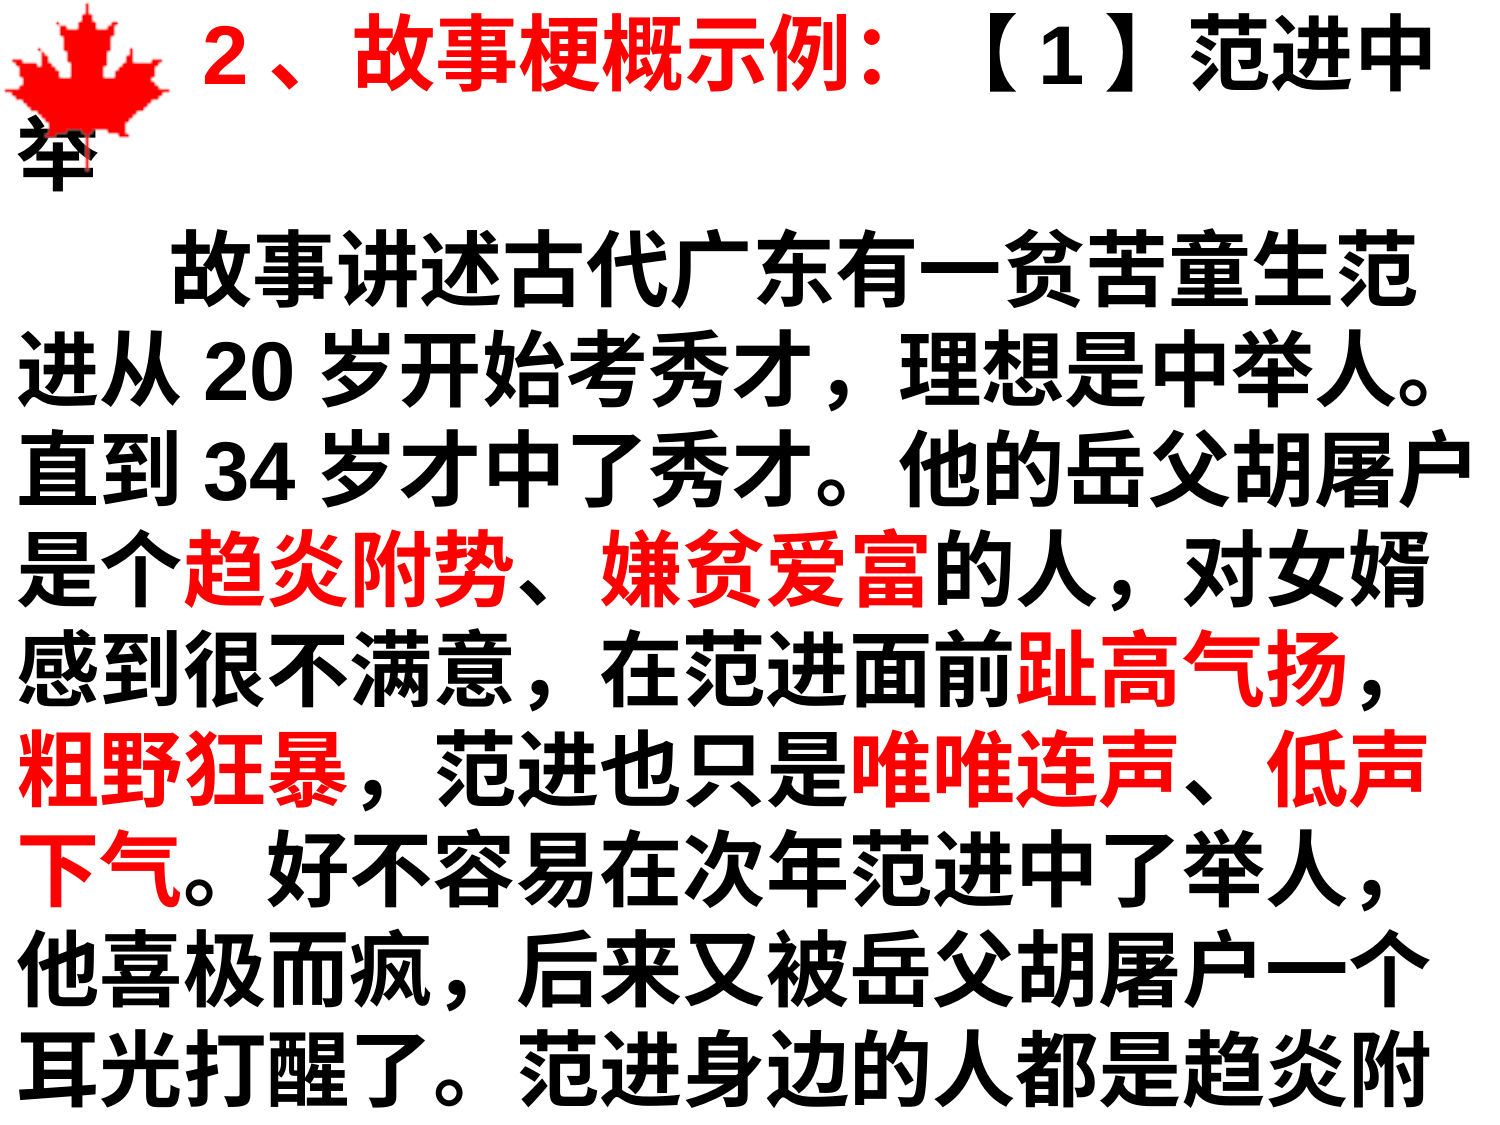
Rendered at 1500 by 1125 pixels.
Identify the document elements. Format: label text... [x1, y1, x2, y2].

list 2、故事梗概示例：【1】范进中举 故事讲述古代广东有一贫苦童生范进从20岁开始考秀才，理想是中举人。直到34岁才中了秀才。他的岳父胡屠户是个趋炎附势、嫌贫爱富的人，对女婿感到很不满意，在范进面前趾高气扬，粗野狂暴，范进也只是唯唯连声、低声下气。好不容易在次年范进中了举人，他喜极而疯，后来又被岳父胡屠户一个耳光打醒了。范进身边的人都是趋炎附势的小人，因此他因中举而升官发财了。 [1, 0, 1500, 1125]
picture [2, 0, 175, 180]
